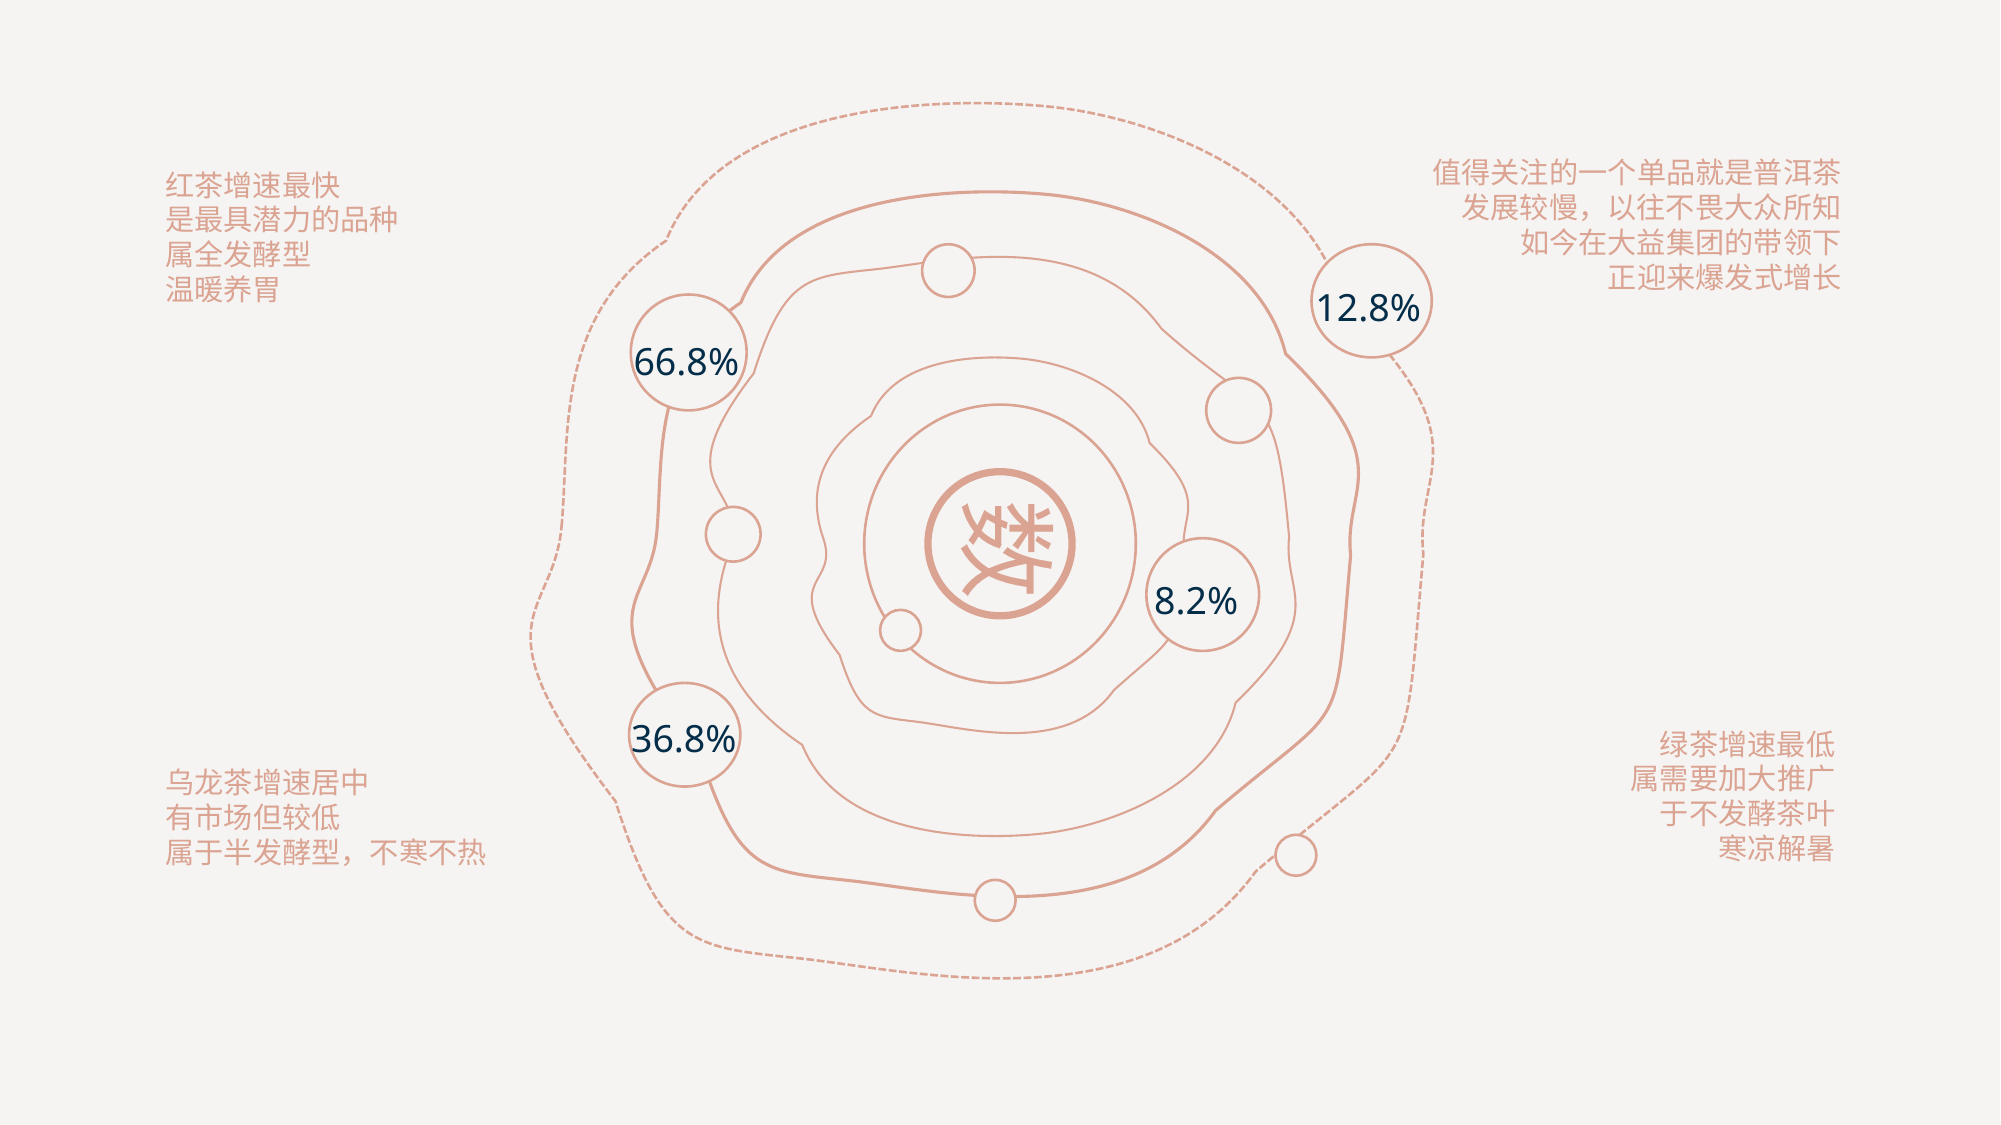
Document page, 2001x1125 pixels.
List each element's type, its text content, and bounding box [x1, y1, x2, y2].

text_box [1157, 630, 1248, 652]
text_box 12.8% [1300, 302, 1437, 337]
text_box 乌龙茶增速居中 有市场但较低 属于半发酵型，不寒不热 [150, 756, 503, 877]
text_box 数 [925, 484, 1078, 602]
text_box [704, 505, 762, 563]
text_box [879, 608, 923, 652]
text_box [644, 391, 734, 412]
text_box [1151, 537, 1261, 621]
text_box 值得关注的一个单品就是普洱茶 发展较慢，以往不畏大众所知 如今在大益集团的带领下 正迎来爆发式增长 [1265, 147, 1857, 302]
text_box [529, 102, 1435, 980]
text_box 66.8% [618, 330, 755, 391]
text_box [1324, 337, 1420, 359]
text_box [640, 768, 729, 788]
text_box [1274, 833, 1318, 877]
text_box 36.8% [616, 707, 752, 768]
text_box [973, 878, 1017, 922]
text_box 红茶增速最快 是最具潜力的品种 属全发酵型 温暖养胃 [150, 159, 415, 314]
text_box 8.2% [1139, 569, 1254, 630]
text_box [636, 681, 733, 707]
text_box [1205, 376, 1273, 444]
text_box [634, 293, 744, 330]
text_box 绿茶增速最低 属需要加大推广 于不发酵茶叶 寒凉解暑 [1615, 718, 1851, 873]
text_box [921, 243, 976, 299]
